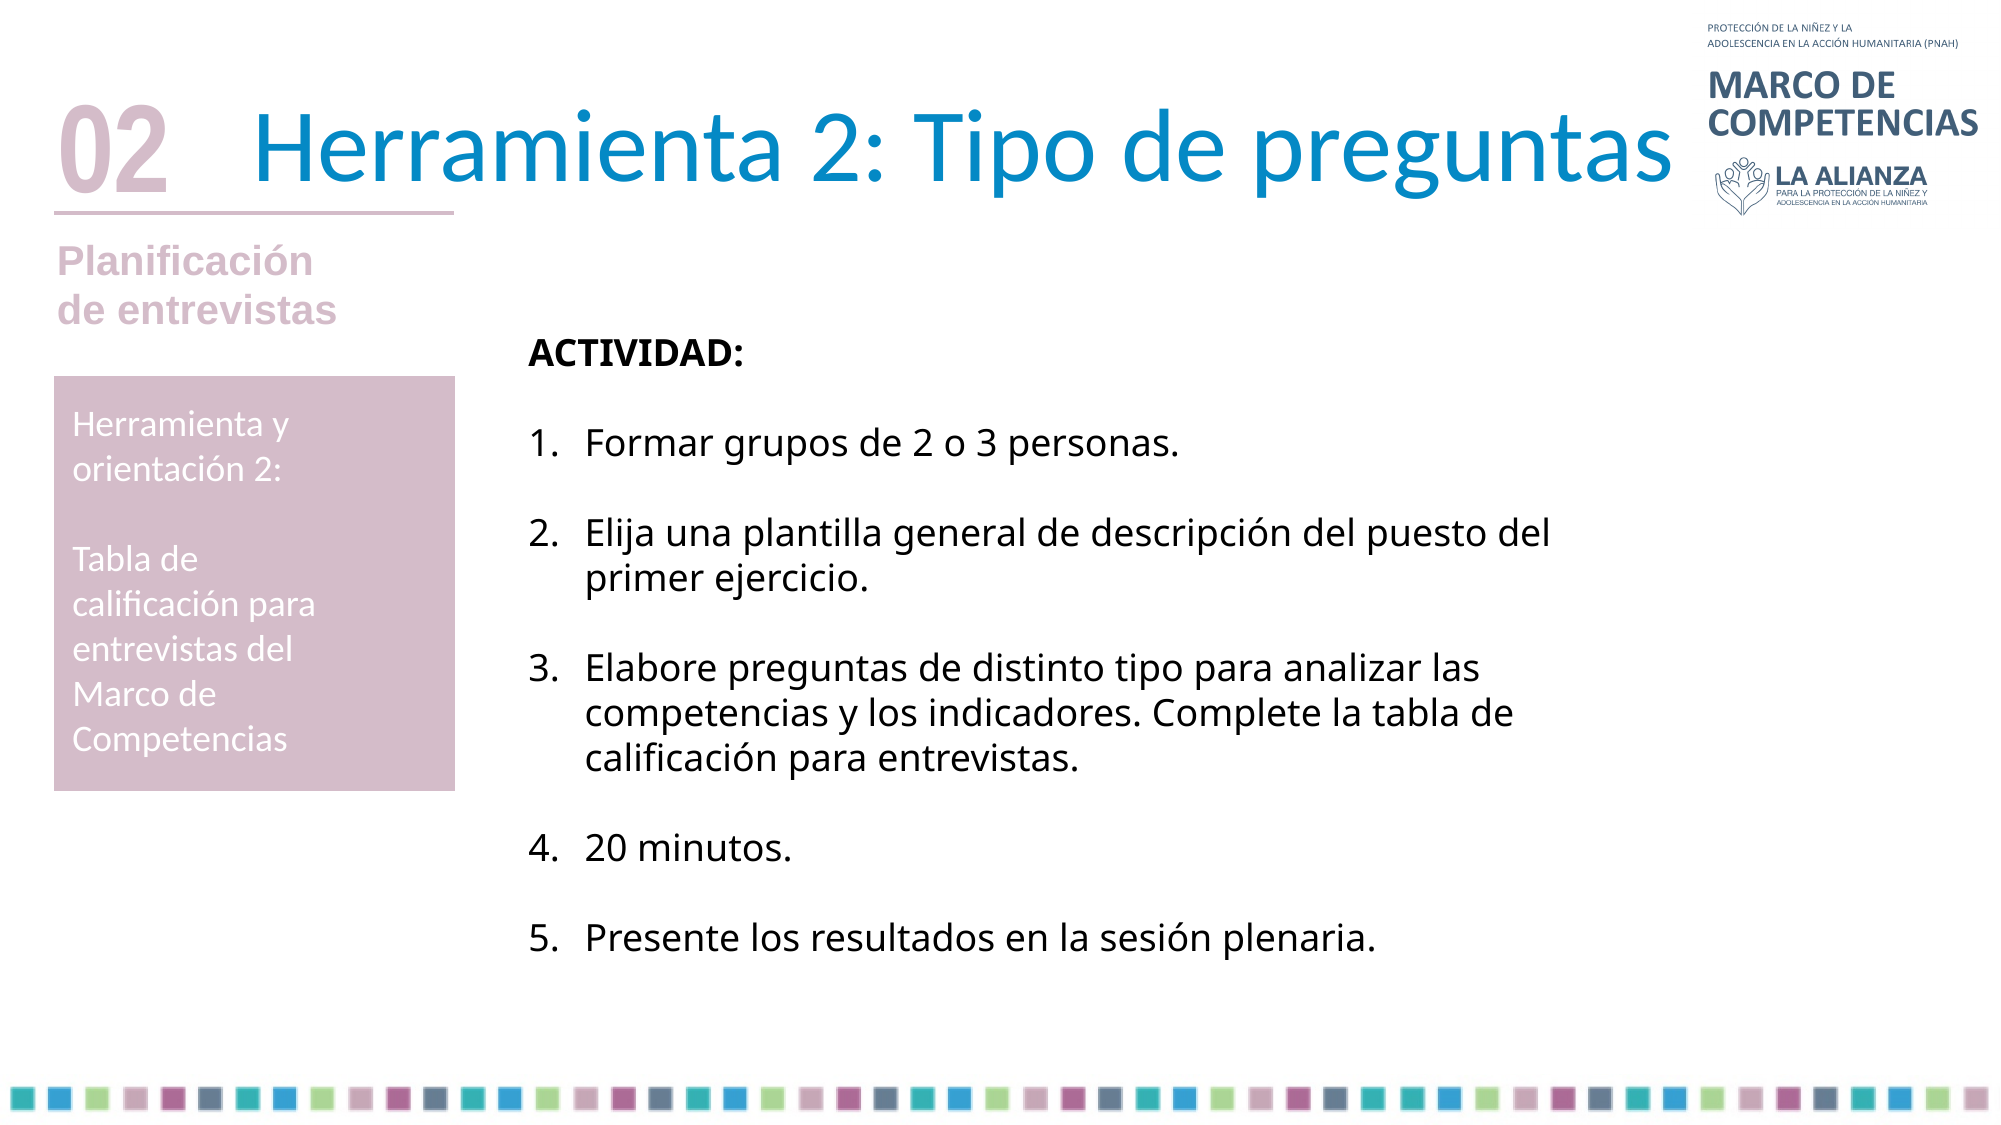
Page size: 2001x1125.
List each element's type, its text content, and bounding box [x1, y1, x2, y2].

text_box 02 [41, 60, 326, 225]
text_box Herramienta y orientación 2: Tabla de calificación para entrevistas del Marco de Competencias [57, 391, 385, 767]
text_box [54, 376, 455, 791]
text_box Planificación de entrevistas [41, 225, 385, 341]
title Herramienta 2: Tipo de preguntas [326, 67, 1686, 212]
picture [1691, 0, 2000, 229]
picture [0, 1074, 2000, 1125]
text_box ACTIVIDAD: Formar grupos de 2 o 3 personas. Elija una plantilla general de descripción del puesto del primer ejercicio. Elabore preguntas de distinto tipo para analizar las competencias y los indicadores. Complete la tabla de calificación para entrevistas. 20 minutos. Presente los resultados en la sesión plenaria. [513, 321, 1589, 967]
